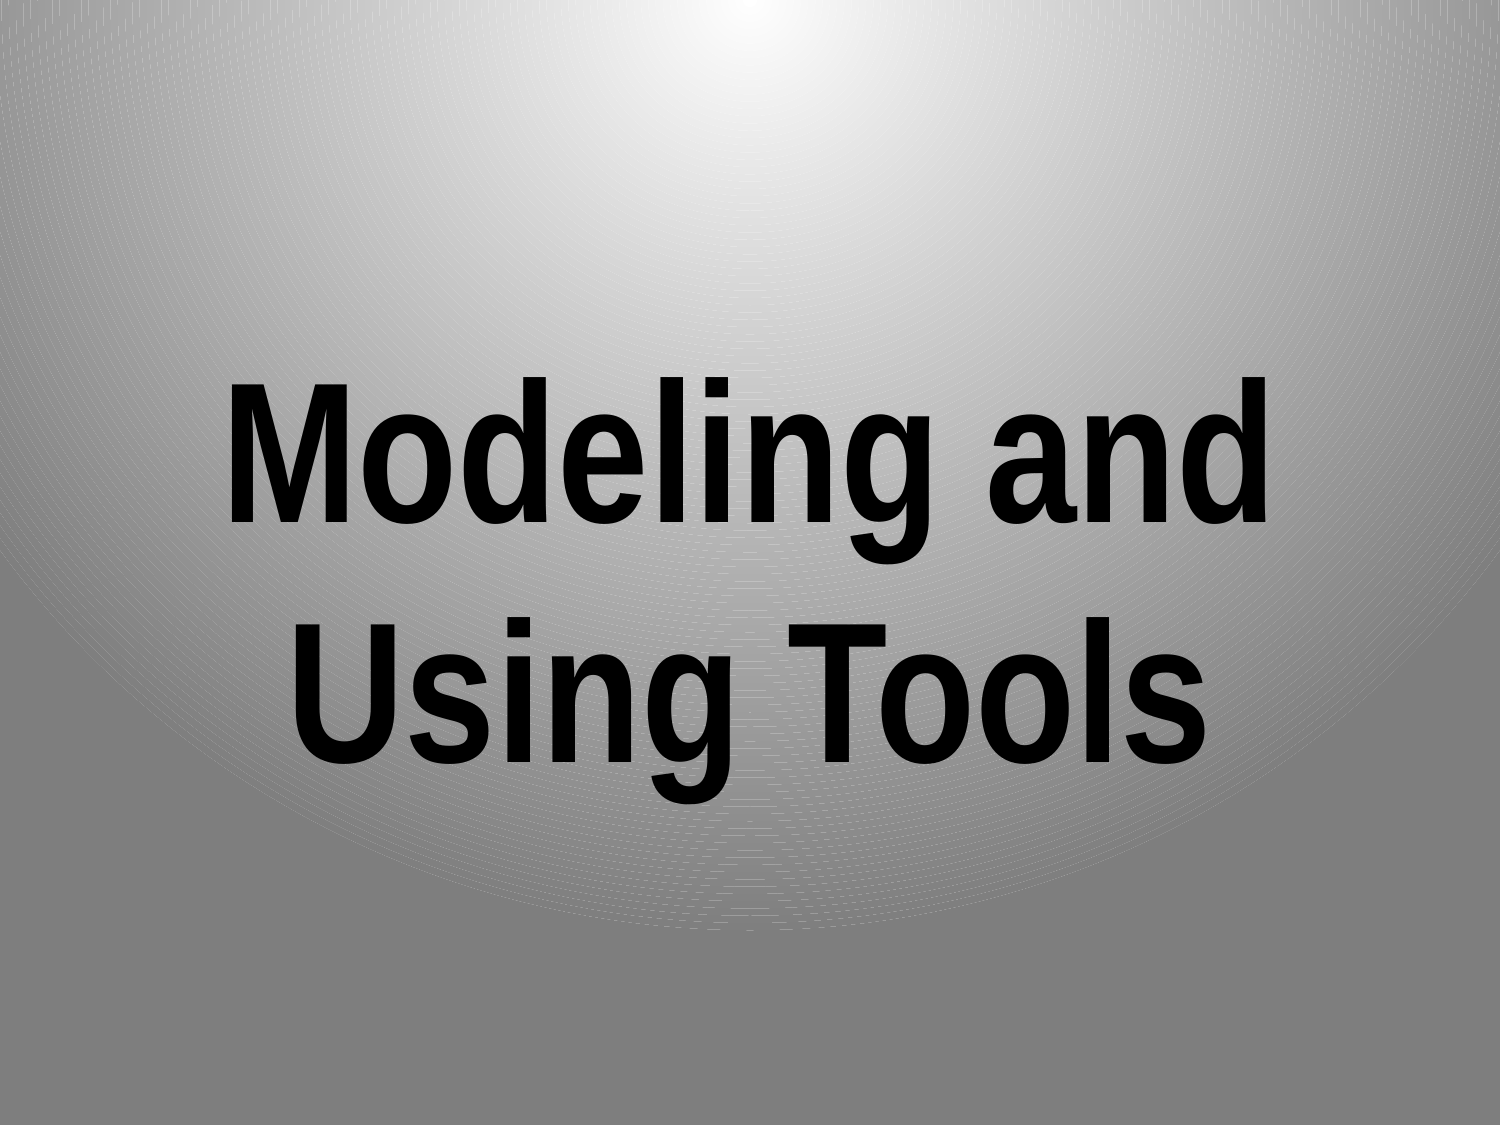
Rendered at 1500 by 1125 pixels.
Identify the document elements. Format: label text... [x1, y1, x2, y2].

title Modeling and Using Tools [112, 125, 1388, 1000]
